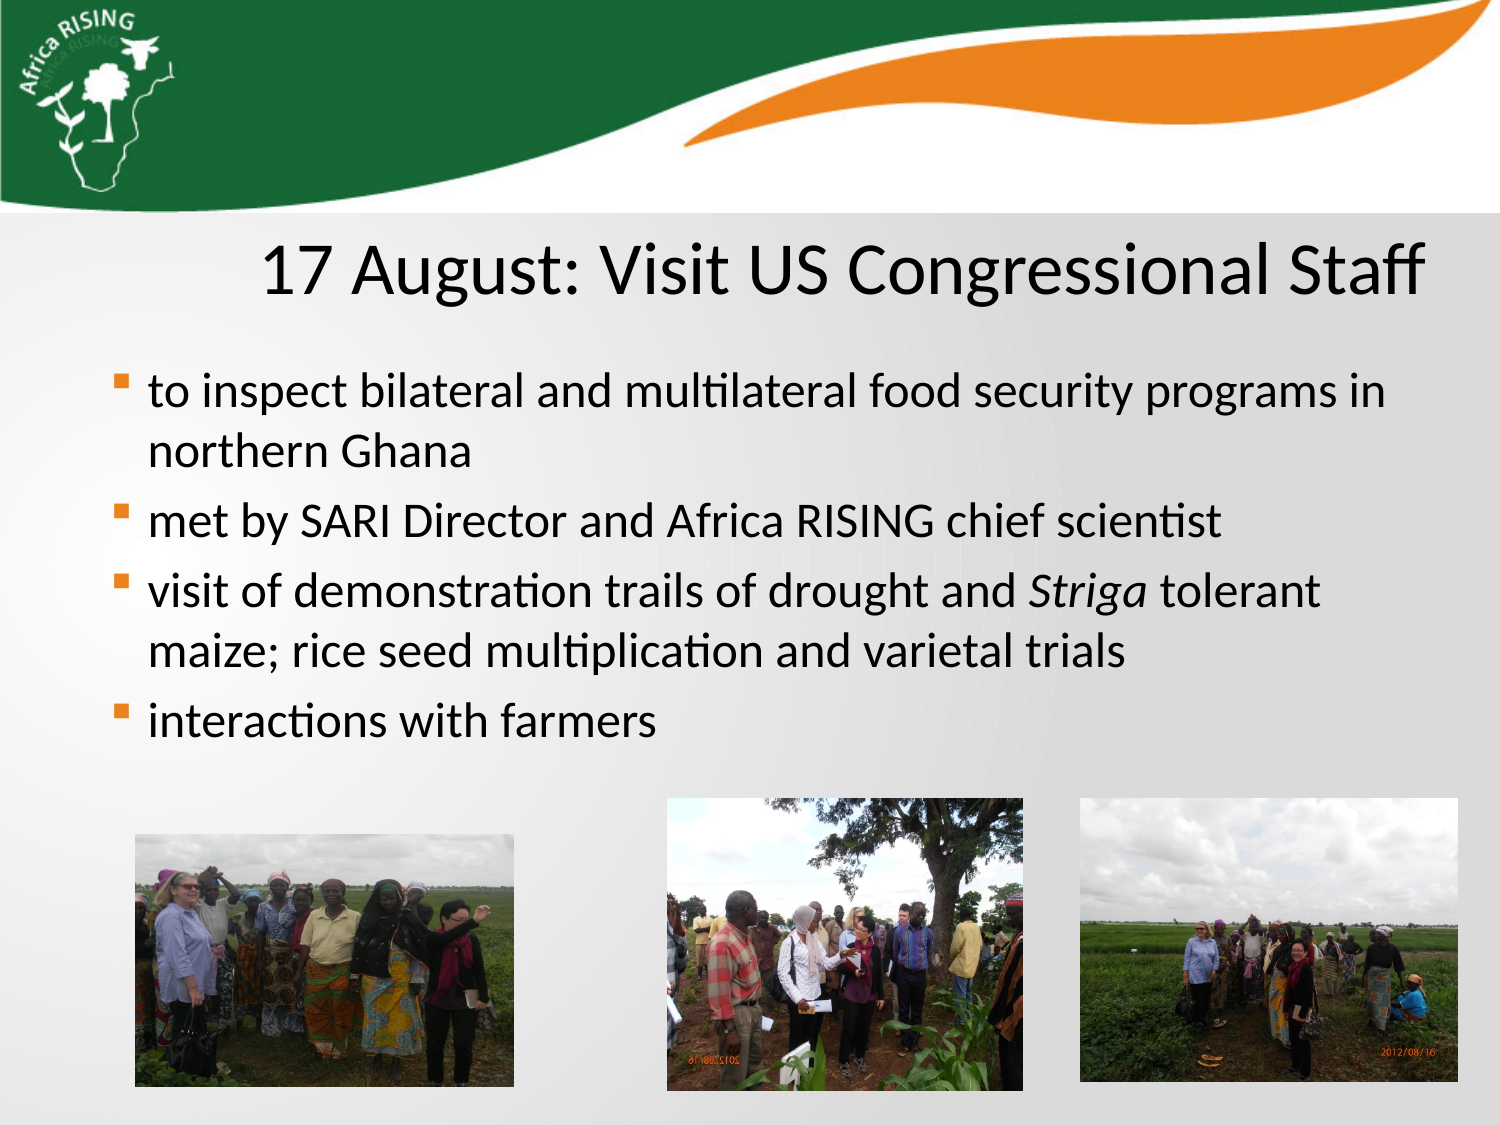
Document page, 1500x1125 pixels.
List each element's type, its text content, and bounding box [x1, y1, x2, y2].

picture [0, 0, 1500, 213]
list 17 August: Visit US Congressional Staff [75, 212, 1447, 400]
list to inspect bilateral and multilateral food security programs in northern Ghana met by SARI Director and Africa RISING chief scientist visit of demonstration trails of drought and Striga tolerant maize; rice seed multiplication and varietal trials interactions with farmers [76, 349, 1449, 1013]
picture [135, 833, 515, 1087]
picture [1080, 798, 1458, 1082]
picture [666, 798, 1023, 1092]
